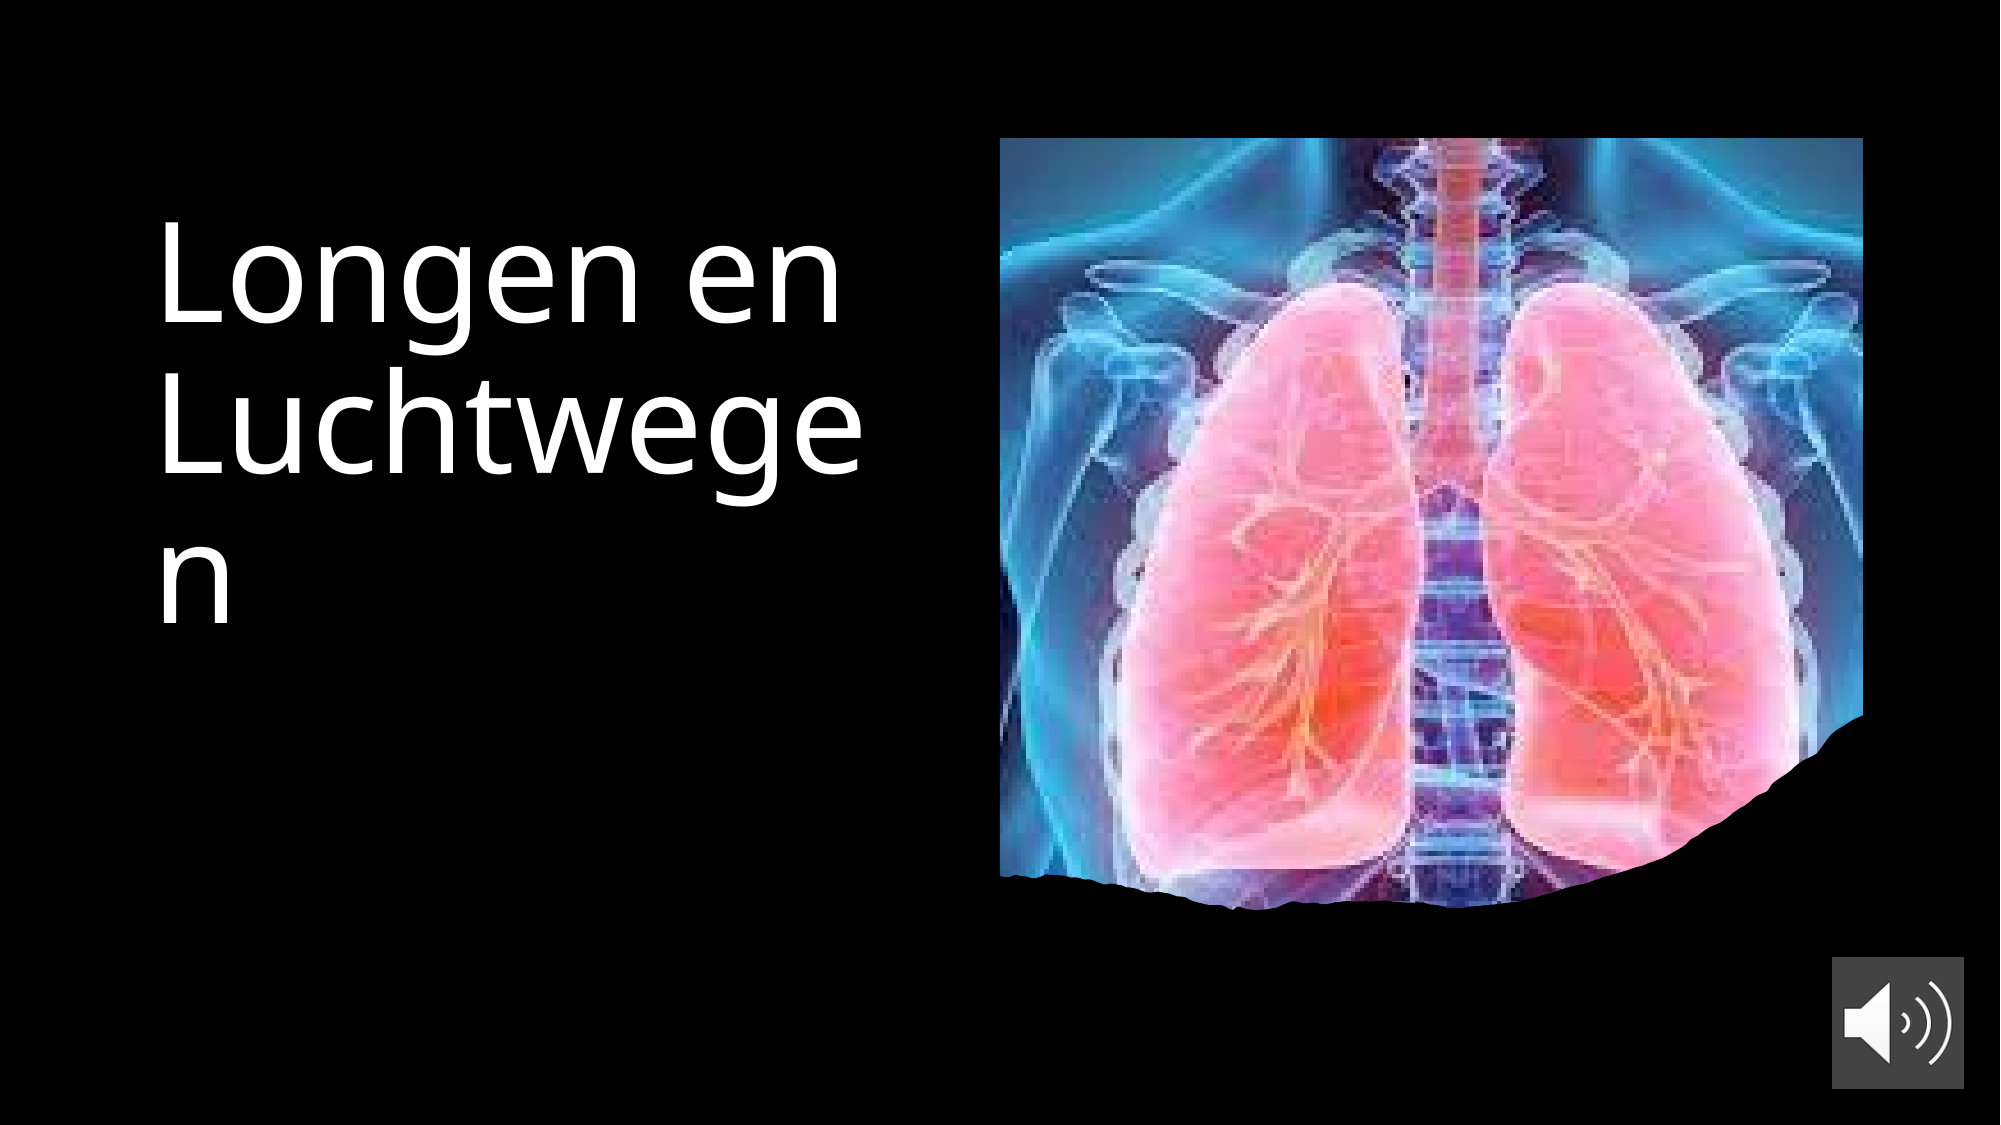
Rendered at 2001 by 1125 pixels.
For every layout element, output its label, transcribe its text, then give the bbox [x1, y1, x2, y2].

title Longen en Luchtwegen [137, 192, 930, 662]
picture [1831, 956, 1965, 1090]
picture [999, 137, 1863, 911]
